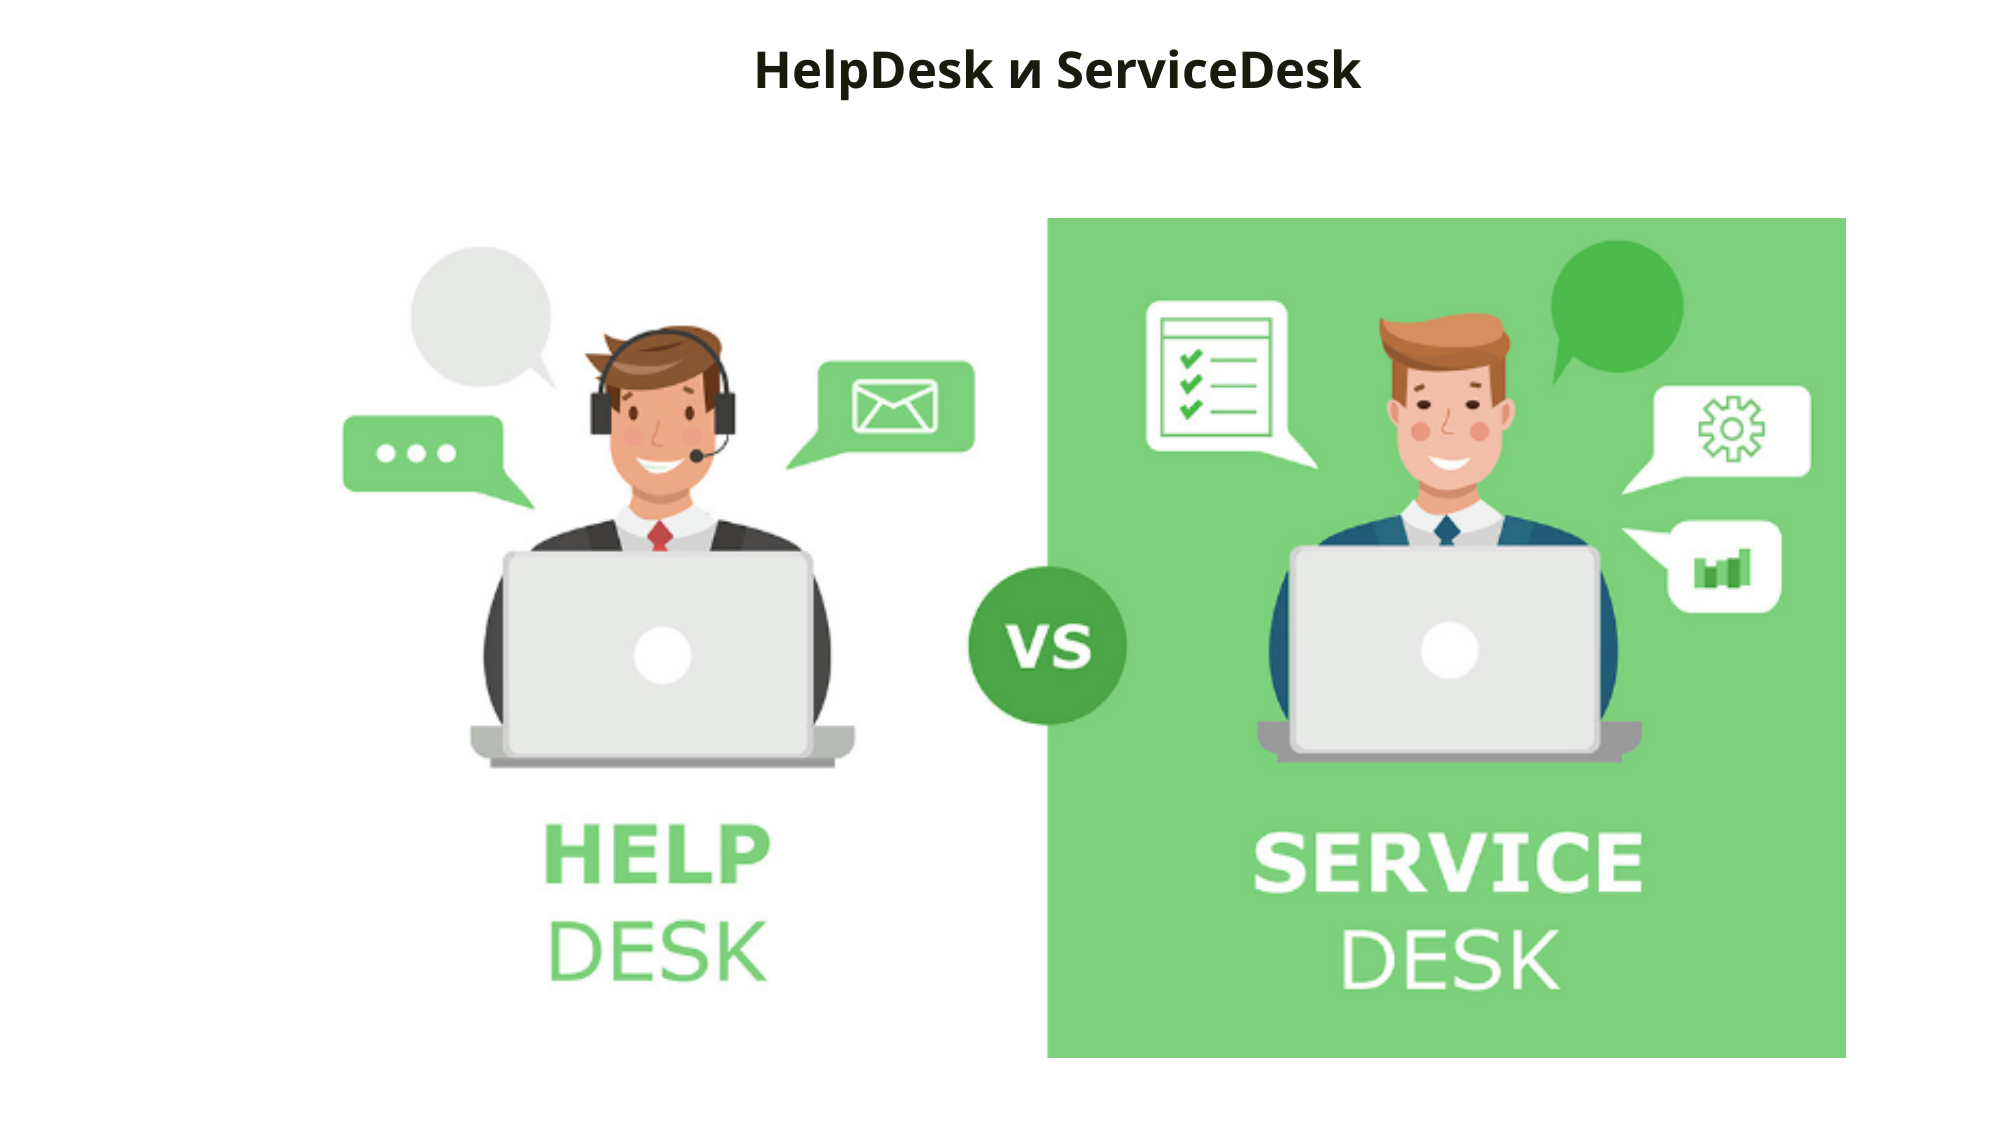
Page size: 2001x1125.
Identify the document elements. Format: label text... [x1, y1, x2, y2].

title HelpDesk и ServiceDesk [270, 37, 1846, 160]
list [244, 218, 1846, 1059]
